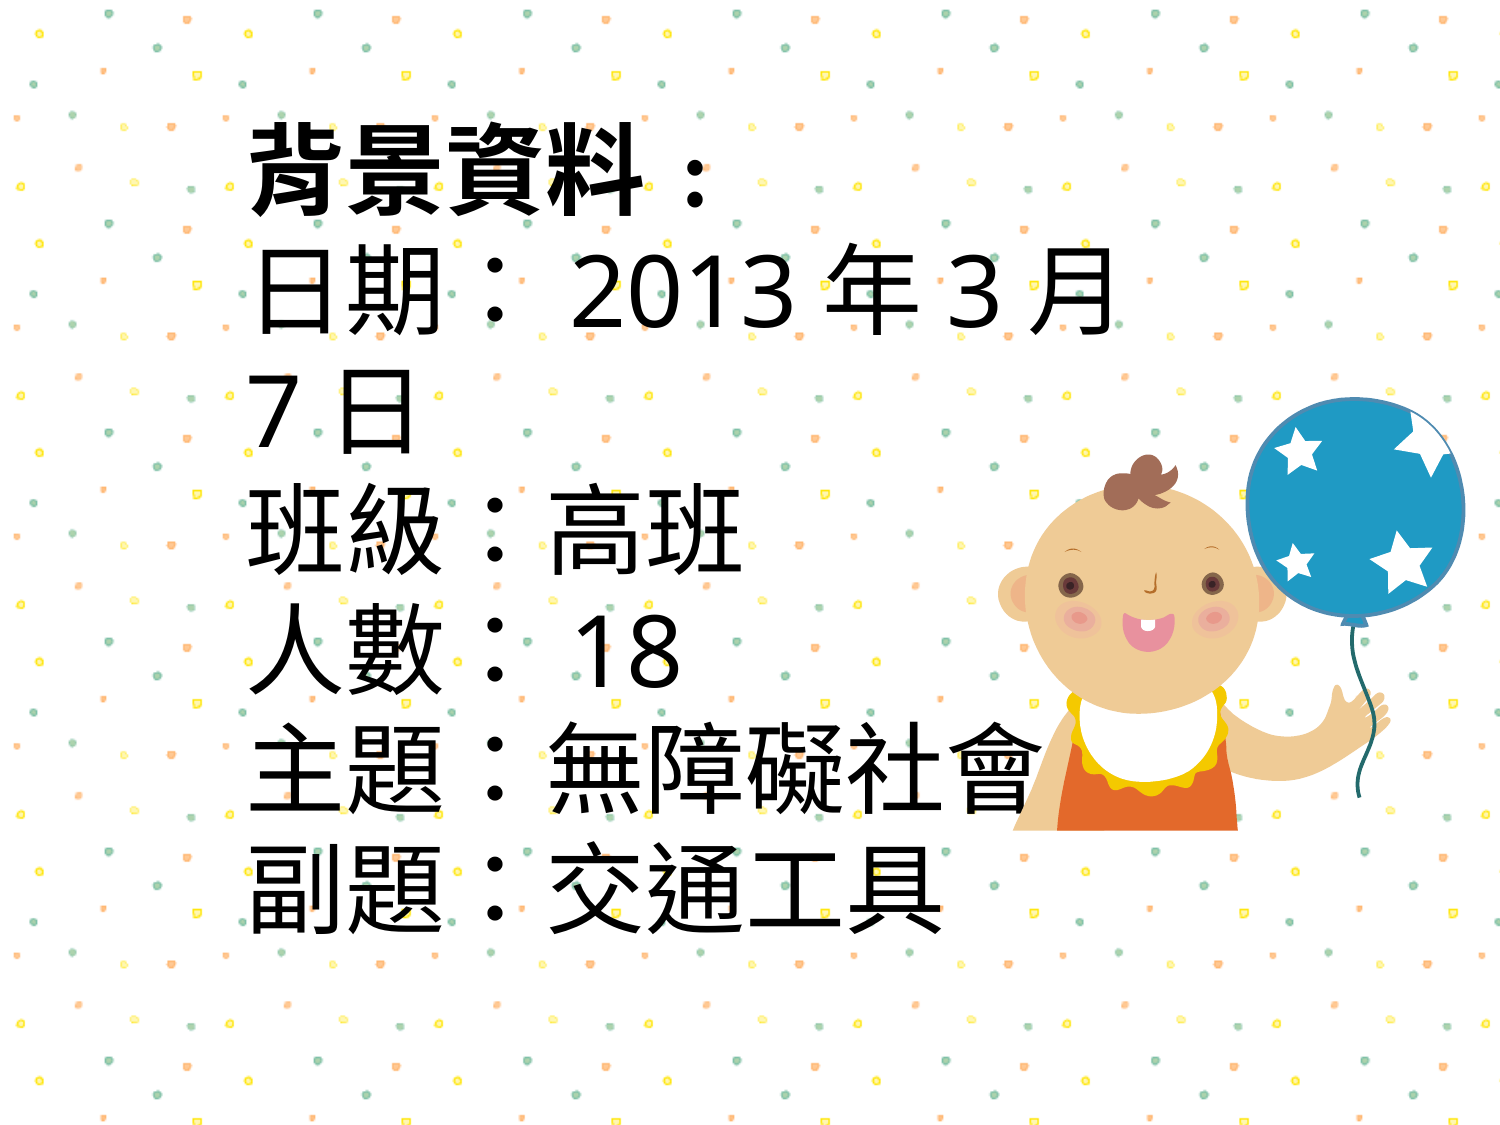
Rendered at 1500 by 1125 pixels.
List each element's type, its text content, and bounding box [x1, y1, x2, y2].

picture [0, 0, 1500, 1125]
title 背景資料﹕ 日期：2013年3月7日 班級：高班 人數：18 主題：無障礙社會 副題：交通工具 [230, 149, 1199, 905]
